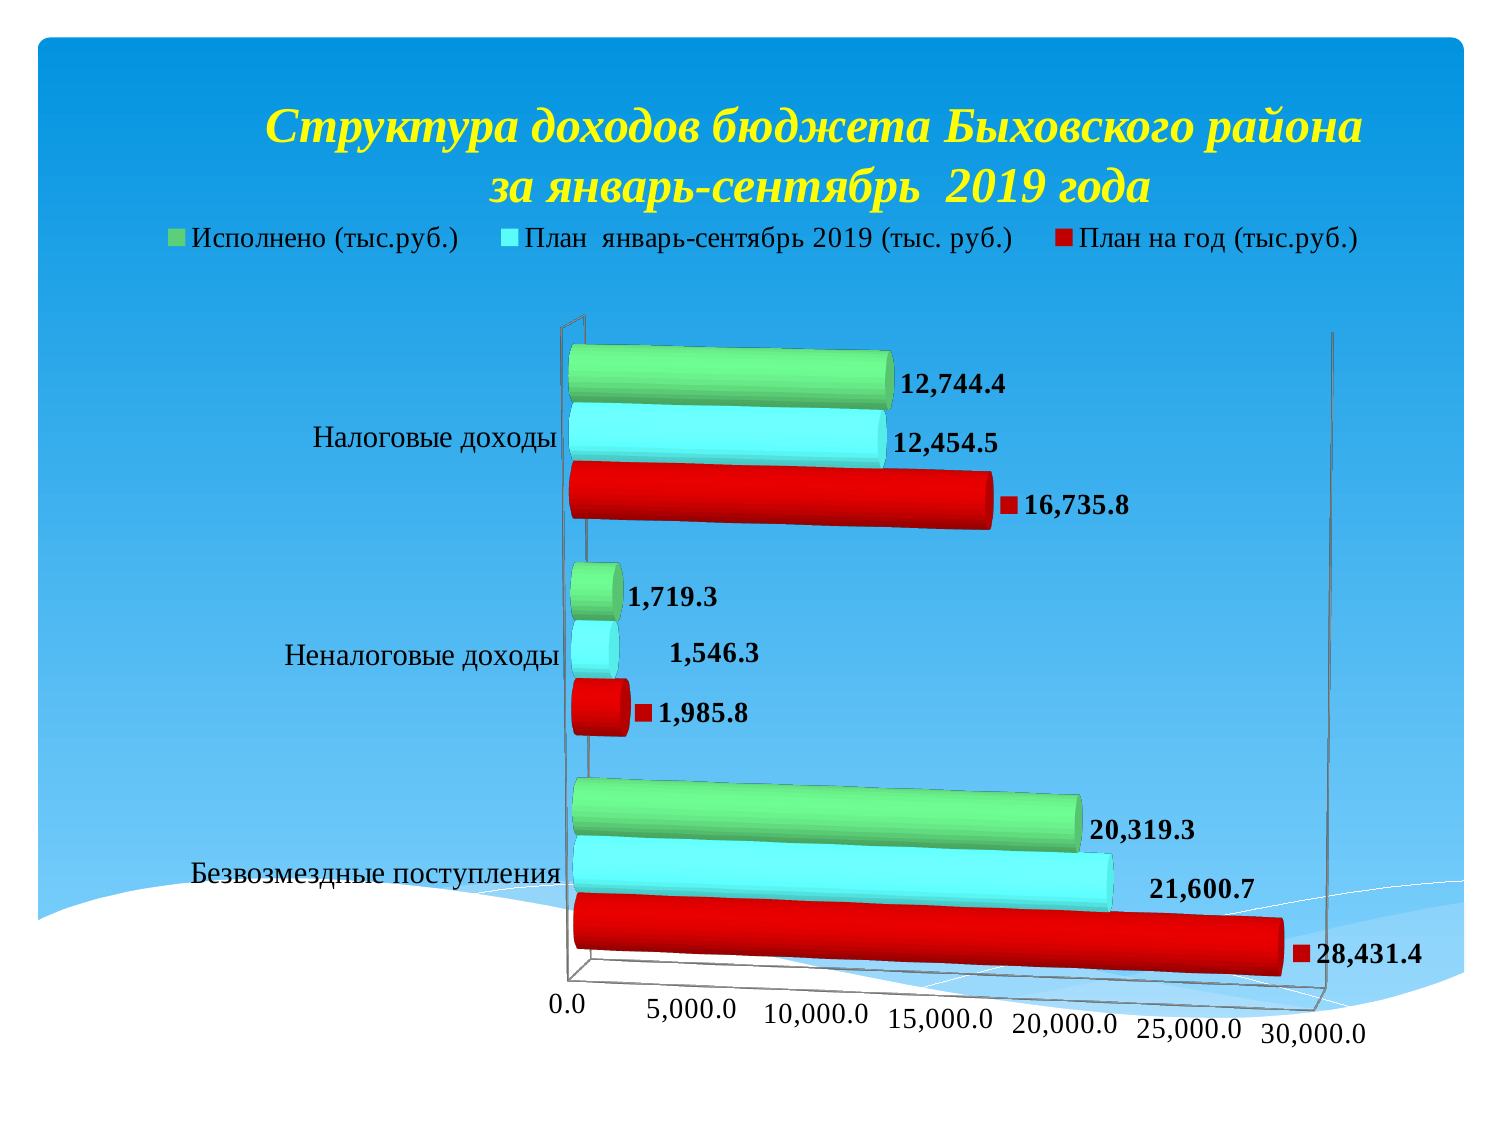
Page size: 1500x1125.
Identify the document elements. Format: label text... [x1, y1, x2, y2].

text_box Структура доходов бюджета Быховского района за январь-сентябрь 2019 года [112, 66, 1500, 220]
chart [76, 154, 1424, 1071]
